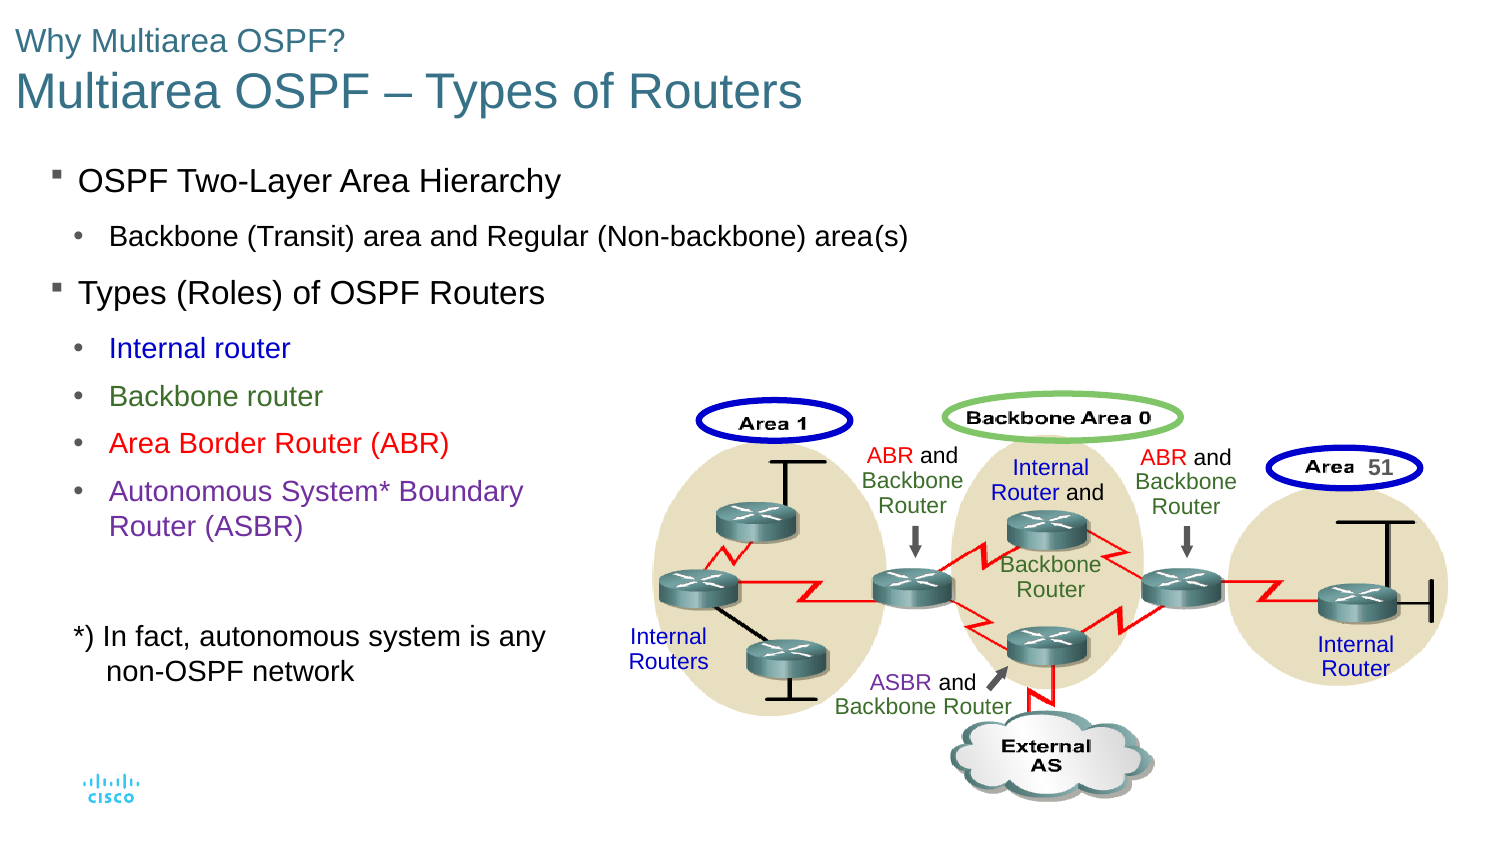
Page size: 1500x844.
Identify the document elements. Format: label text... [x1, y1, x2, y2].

picture [644, 398, 1455, 807]
text_box [986, 391, 1140, 397]
text_box Internal Routers [582, 618, 639, 682]
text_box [820, 437, 1274, 559]
title Why Multiarea OSPF? Multiarea OSPF – Types of Routers [0, 6, 1500, 131]
list OSPF Two-Layer Area Hierarchy Backbone (Transit) area and Regular (Non-backbone) area(s) Types (Roles) of OSPF Routers Internal router Backbone router Area Border Router (ABR) Autonomous System* Boundary Router (ASBR) *) In fact, autonomous system is any non-OSPF network [34, 151, 1468, 525]
